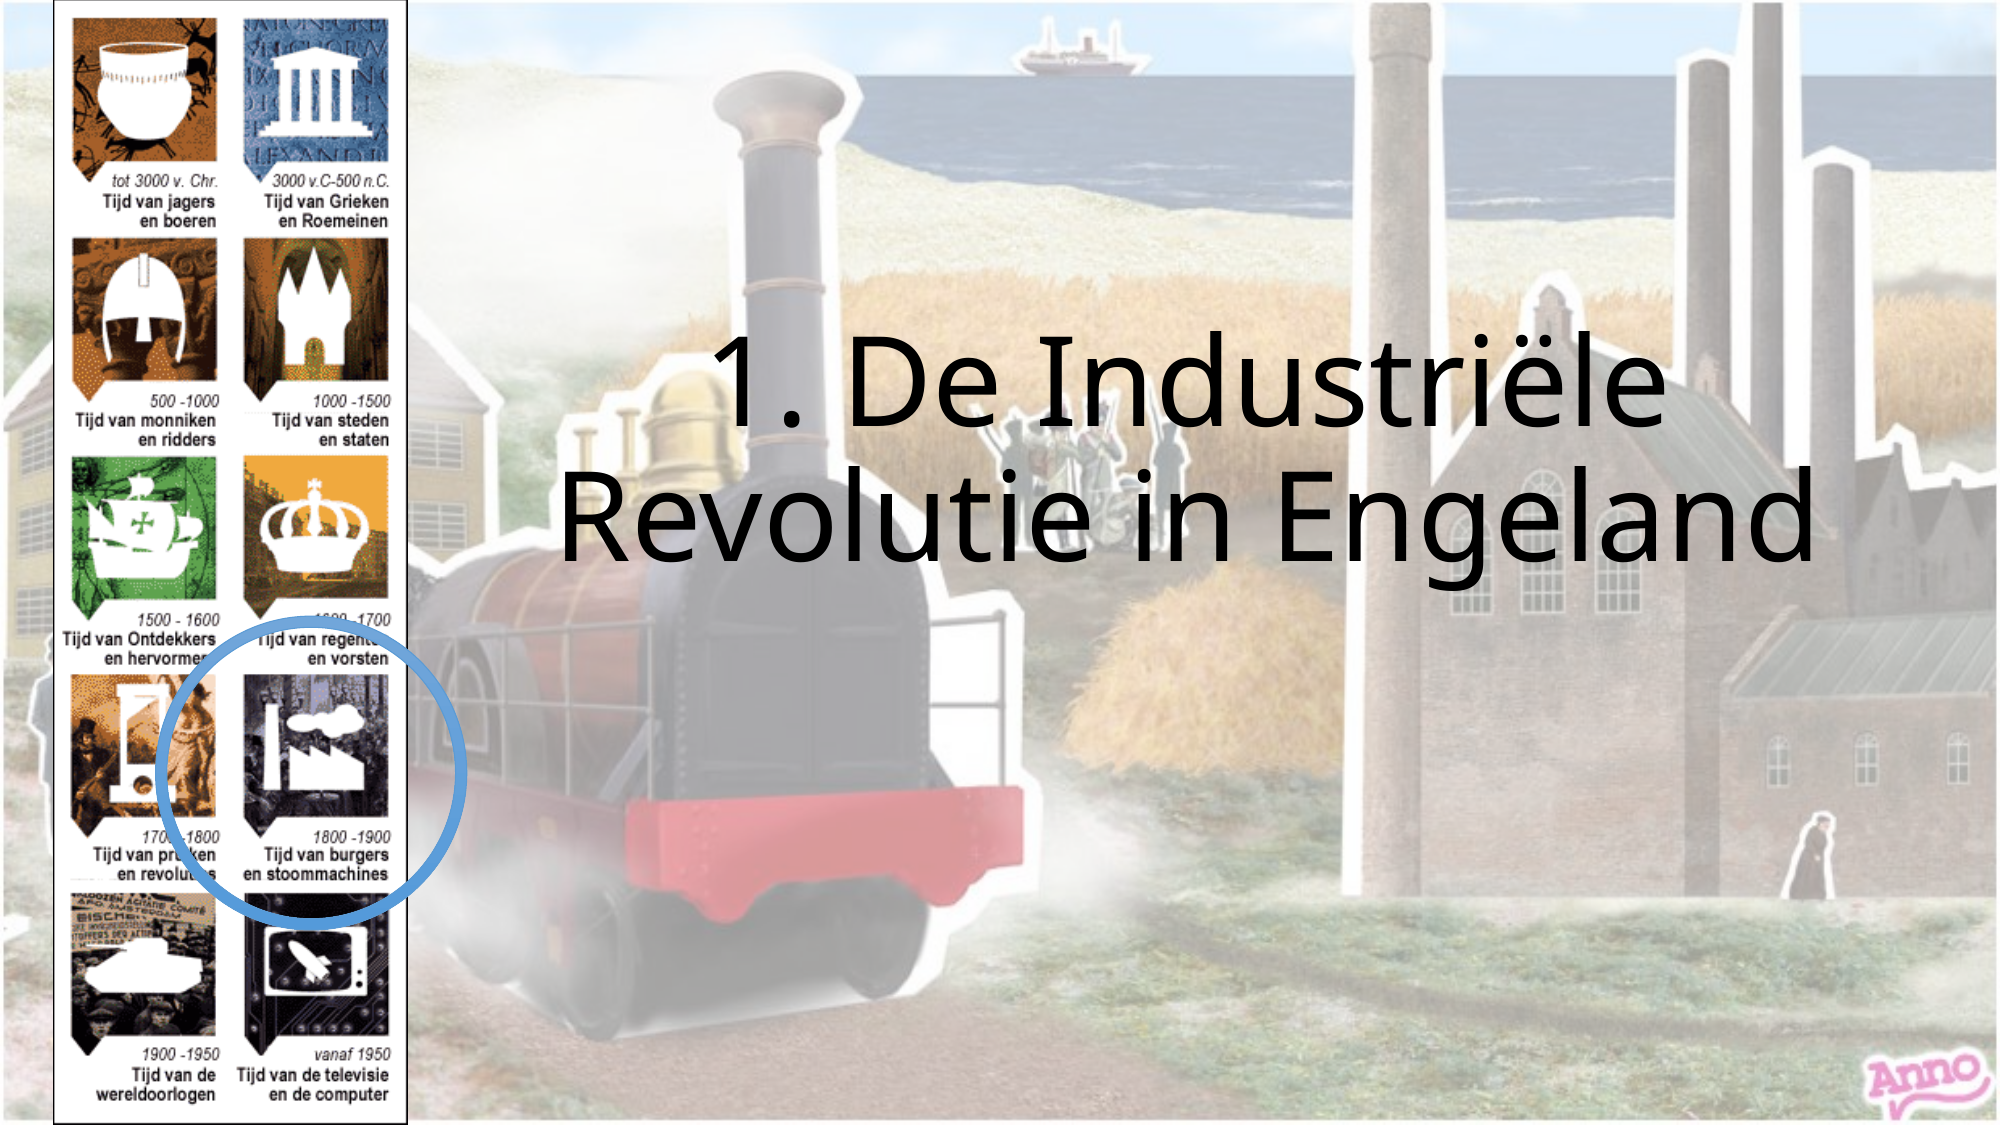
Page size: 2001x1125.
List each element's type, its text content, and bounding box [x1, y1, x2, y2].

picture [53, 0, 408, 1125]
title 1. De Industriële Revolutie in Engeland [437, 204, 1938, 597]
text_box [408, 649, 468, 897]
